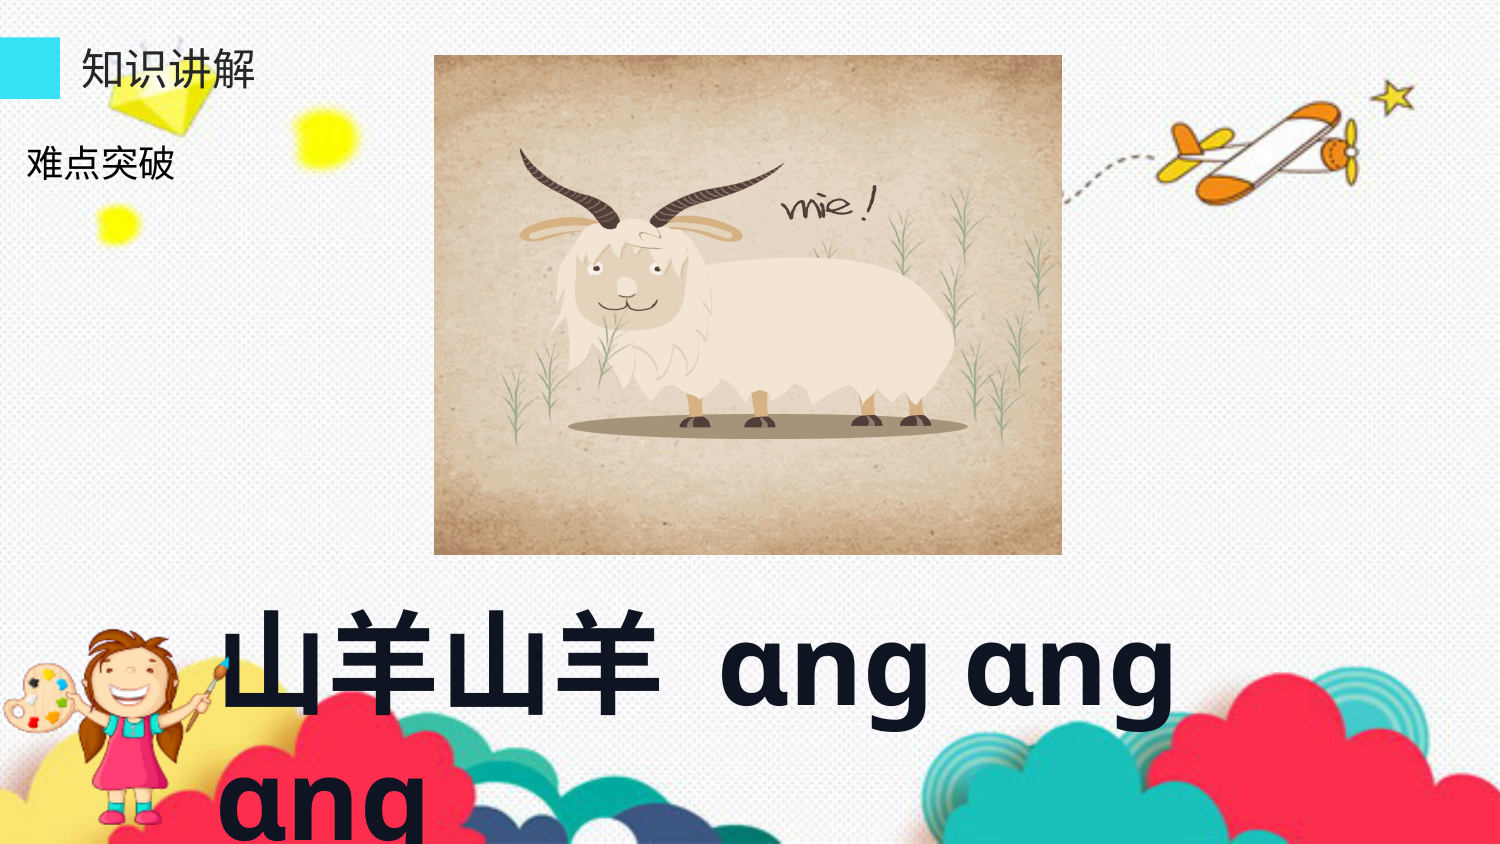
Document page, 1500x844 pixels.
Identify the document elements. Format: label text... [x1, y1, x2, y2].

picture [0, 0, 1500, 844]
text_box [0, 36, 61, 100]
text_box 山羊山羊 ɑnɡ ɑnɡ ɑnɡ [204, 587, 1410, 844]
text_box 知识讲解 [69, 35, 298, 100]
text_box 难点突破 [14, 111, 221, 191]
